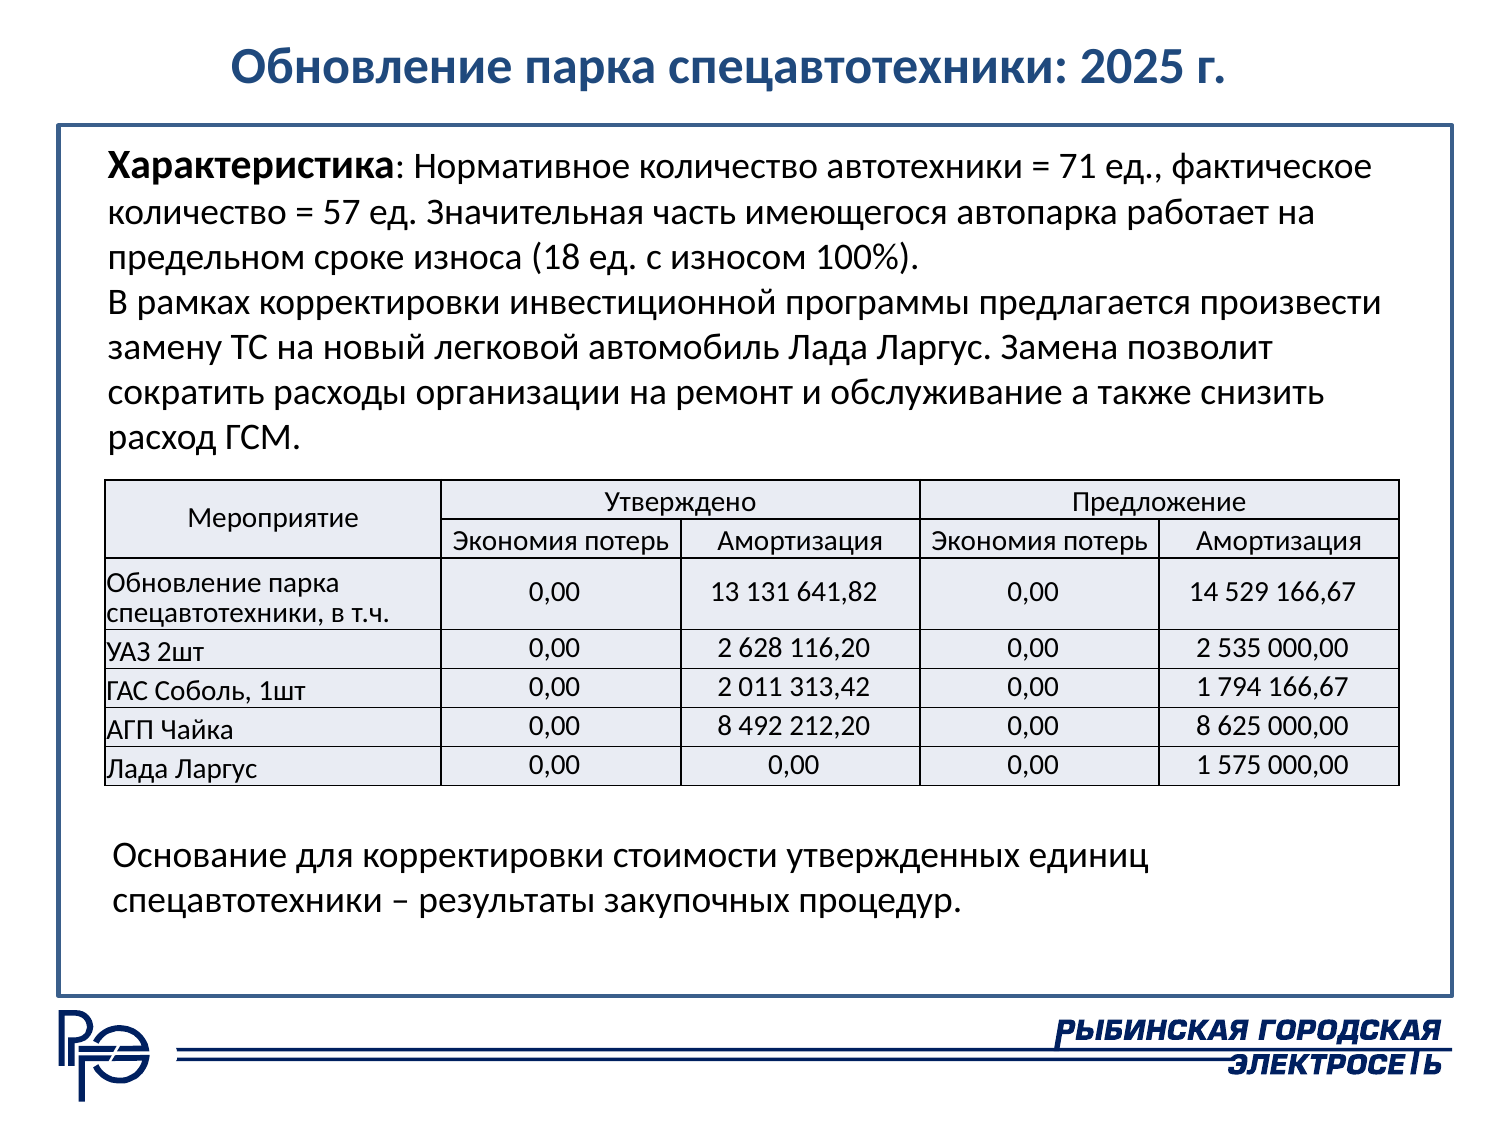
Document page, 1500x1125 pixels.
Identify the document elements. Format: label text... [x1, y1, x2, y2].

table_cell Лада Ларгус [106, 747, 440, 785]
table_cell 2 011 313,42 [682, 669, 919, 707]
table_cell Экономия потерь [921, 520, 1158, 557]
text_box [56, 123, 1454, 998]
text_box Обновление парка спецавтотехники: 2025 г. [54, 0, 1405, 126]
table_cell 8 625 000,00 [1160, 708, 1398, 746]
table_header Предложение [921, 481, 1398, 518]
table_cell 0,00 [442, 559, 680, 629]
table_cell 0,00 [921, 669, 1158, 707]
table_cell 1 575 000,00 [1160, 747, 1398, 785]
text_box Характеристика: Нормативное количество автотехники = 71 ед., фактическое количество = 57 ед. Значительная часть имеющегося автопарка работает на предельном сроке износа (18 ед. с износом 100%). В рамках корректировки инвестиционной программы предлагается произвести замену ТС на новый легковой автомобиль Лада Ларгус. Замена позволит сократить расходы организации на ремонт и обслуживание а также снизить расход ГСМ. [93, 129, 1423, 465]
table_header Утверждено [442, 481, 919, 518]
table_cell 0,00 [442, 630, 680, 668]
table_cell 0,00 [682, 747, 919, 785]
table_cell 14 529 166,67 [1160, 559, 1398, 629]
table_cell 0,00 [442, 747, 680, 785]
table_cell 1 794 166,67 [1160, 669, 1398, 707]
table_cell 0,00 [921, 630, 1158, 668]
table_cell ГАС Соболь, 1шт [106, 669, 440, 707]
table_cell 2 535 000,00 [1160, 630, 1398, 668]
table_cell Экономия потерь [442, 520, 680, 557]
table_cell 8 492 212,20 [682, 708, 919, 746]
table_cell Амортизация [1160, 520, 1398, 557]
table_cell 0,00 [921, 559, 1158, 629]
table_cell УАЗ 2шт [106, 630, 440, 668]
table_header Мероприятие [106, 481, 440, 557]
table_cell 0,00 [442, 708, 680, 746]
text_box Основание для корректировки стоимости утвержденных единиц спецавтотехники – результаты закупочных процедур. [97, 822, 1428, 927]
table_cell 0,00 [921, 708, 1158, 746]
table_cell Амортизация [682, 520, 919, 557]
table_cell 2 628 116,20 [682, 630, 919, 668]
table_cell Обновление парка спецавтотехники, в т.ч. [106, 559, 440, 629]
table_cell 13 131 641,82 [682, 559, 919, 629]
table_cell АГП Чайка [106, 708, 440, 746]
table_cell 0,00 [442, 669, 680, 707]
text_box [58, 1009, 1453, 1102]
table_cell 0,00 [921, 747, 1158, 785]
